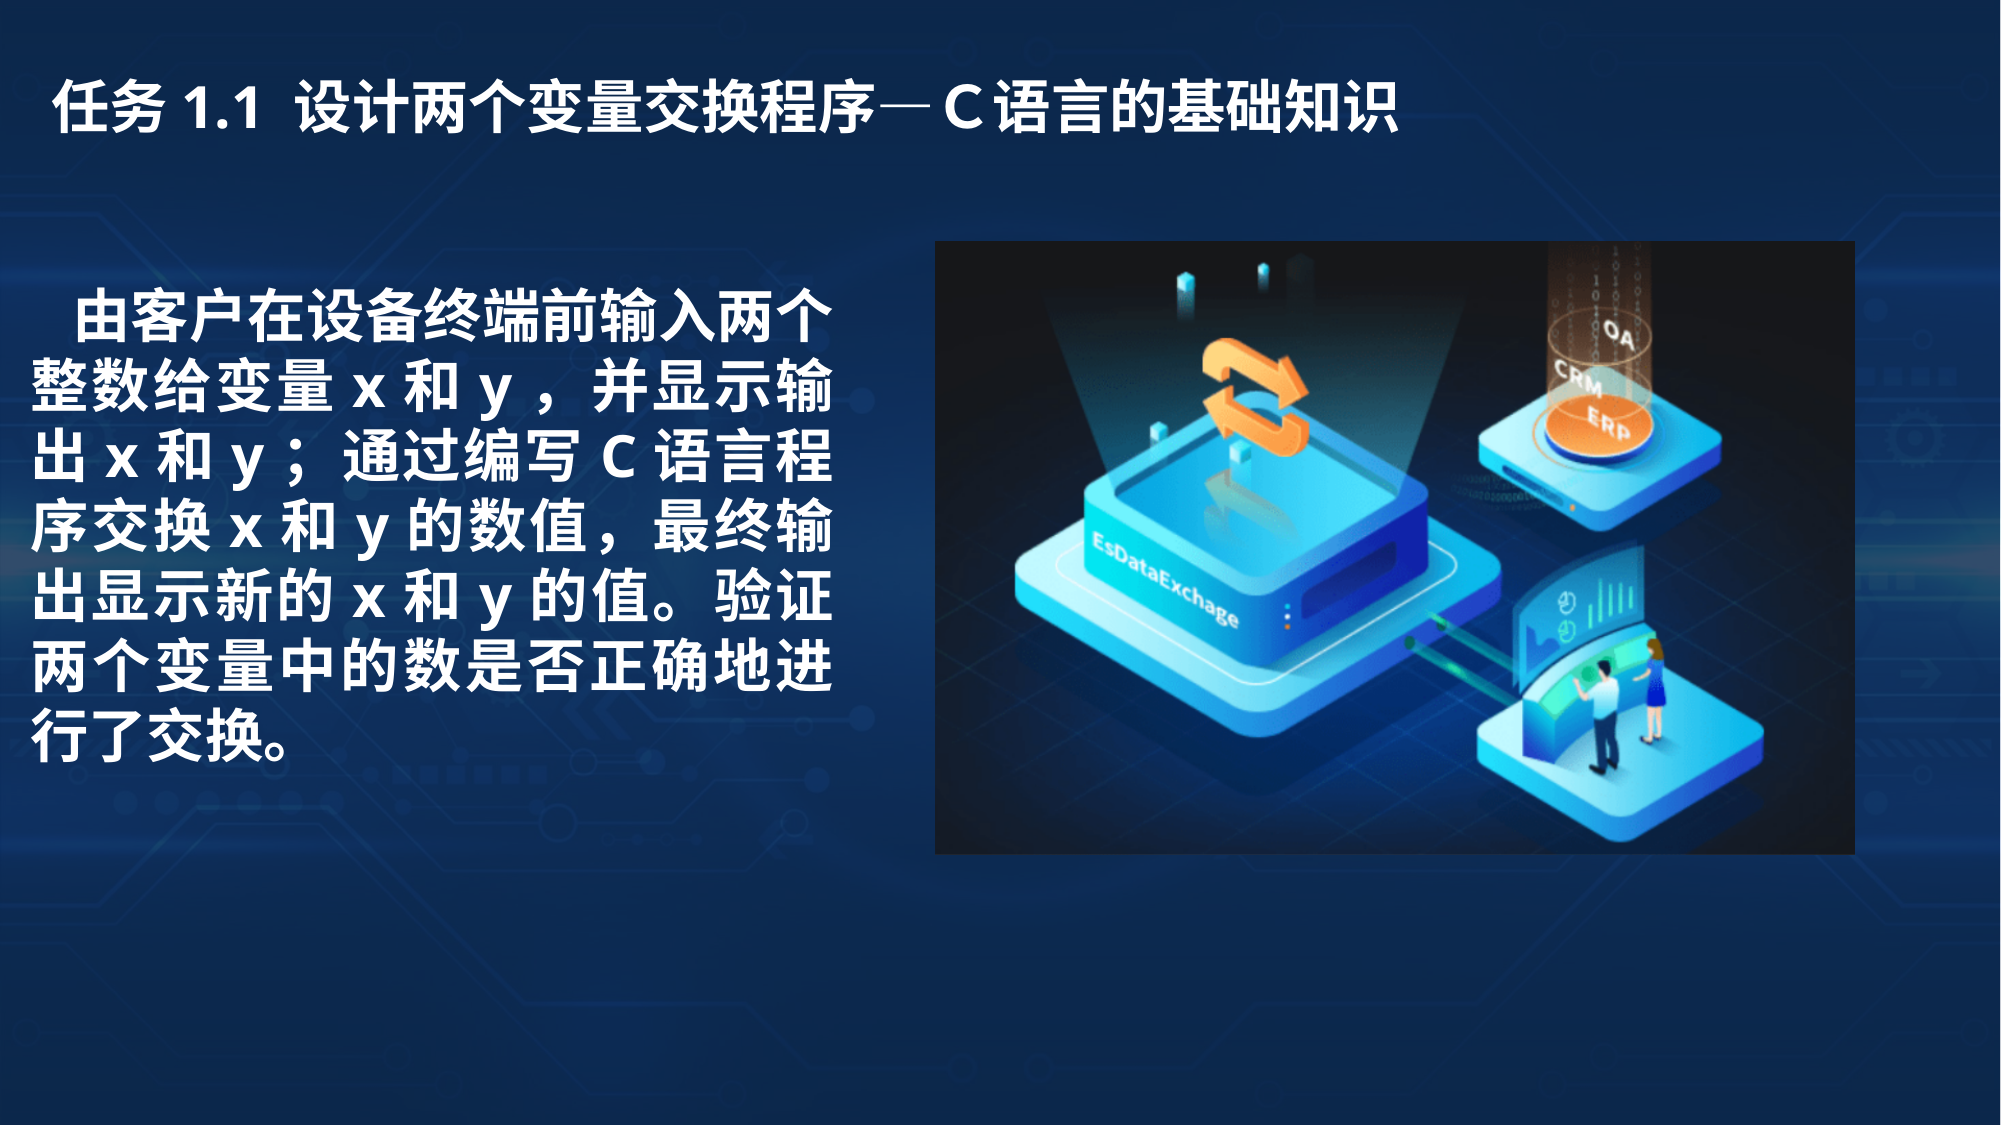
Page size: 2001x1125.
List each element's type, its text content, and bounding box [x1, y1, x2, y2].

text_box 任务1.1 设计两个变量交换程序—Ｃ语言的基础知识 [36, 63, 1591, 148]
text_box 由客户在设备终端前输入两个整数给变量x和y，并显示输出x和y；通过编写C语言程序交换x和y的数值，最终输出显示新的x和y的值。验证两个变量中的数是否正确地进行了交换。 [15, 272, 849, 777]
picture [934, 240, 1855, 856]
